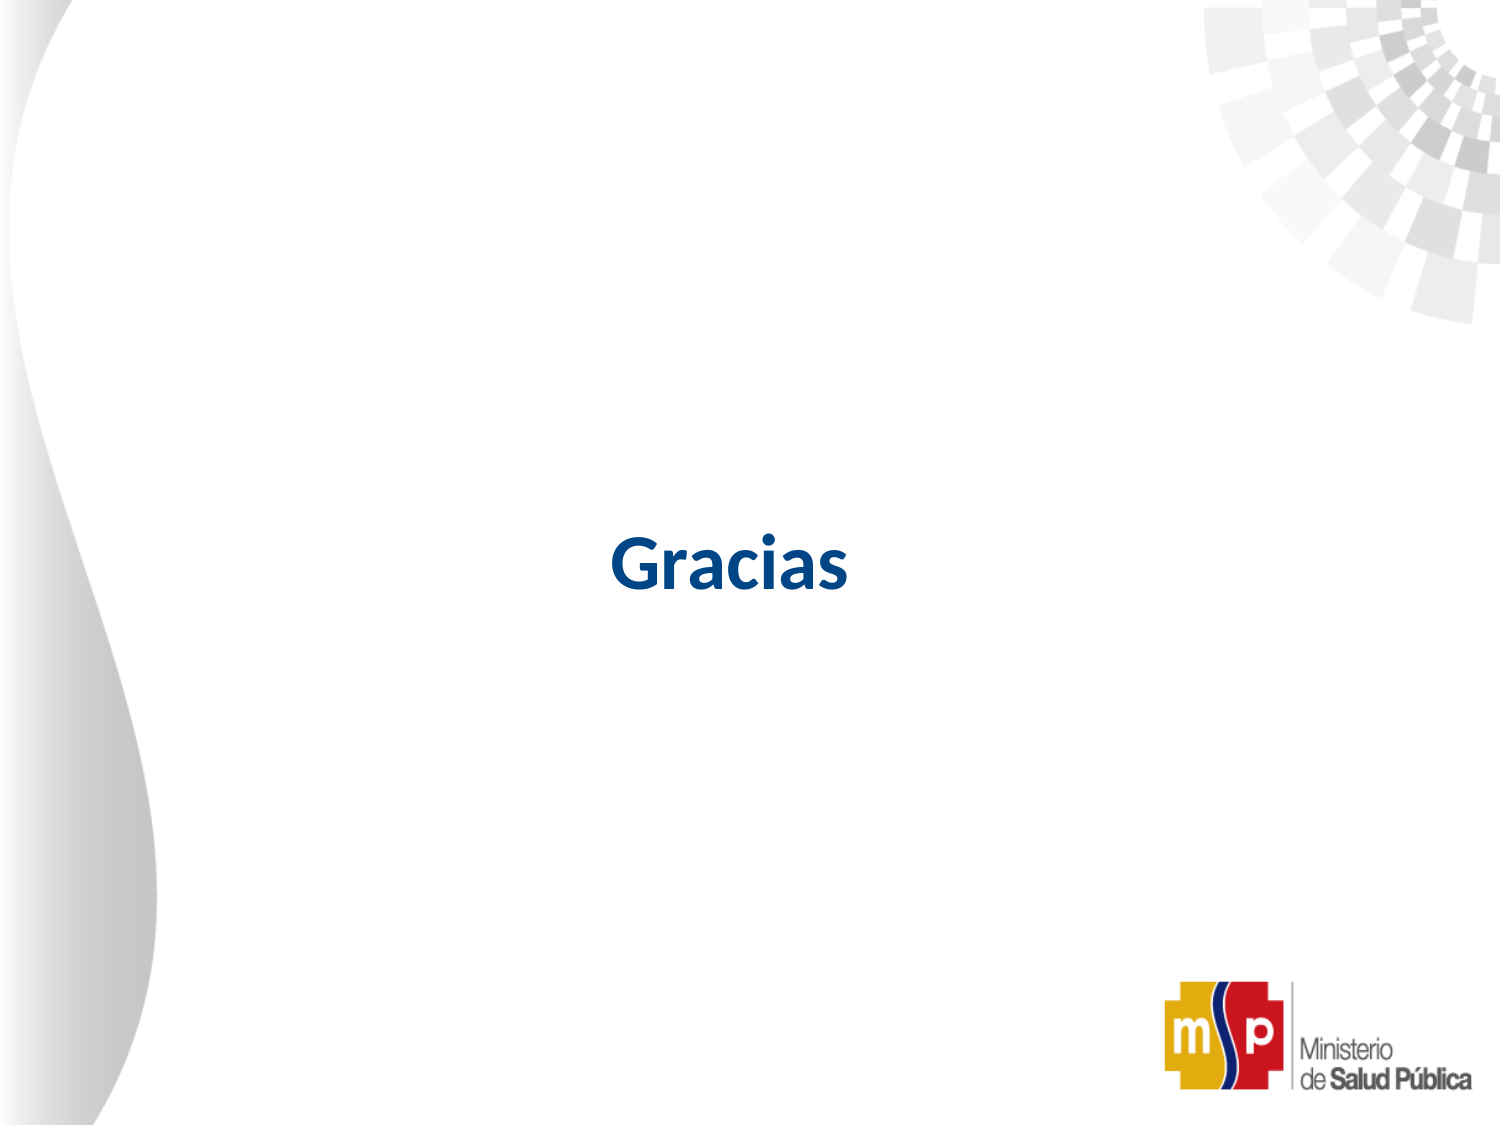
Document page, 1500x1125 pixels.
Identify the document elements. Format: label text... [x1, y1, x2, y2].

picture [0, 0, 1500, 1125]
title Gracias [104, 479, 1356, 636]
